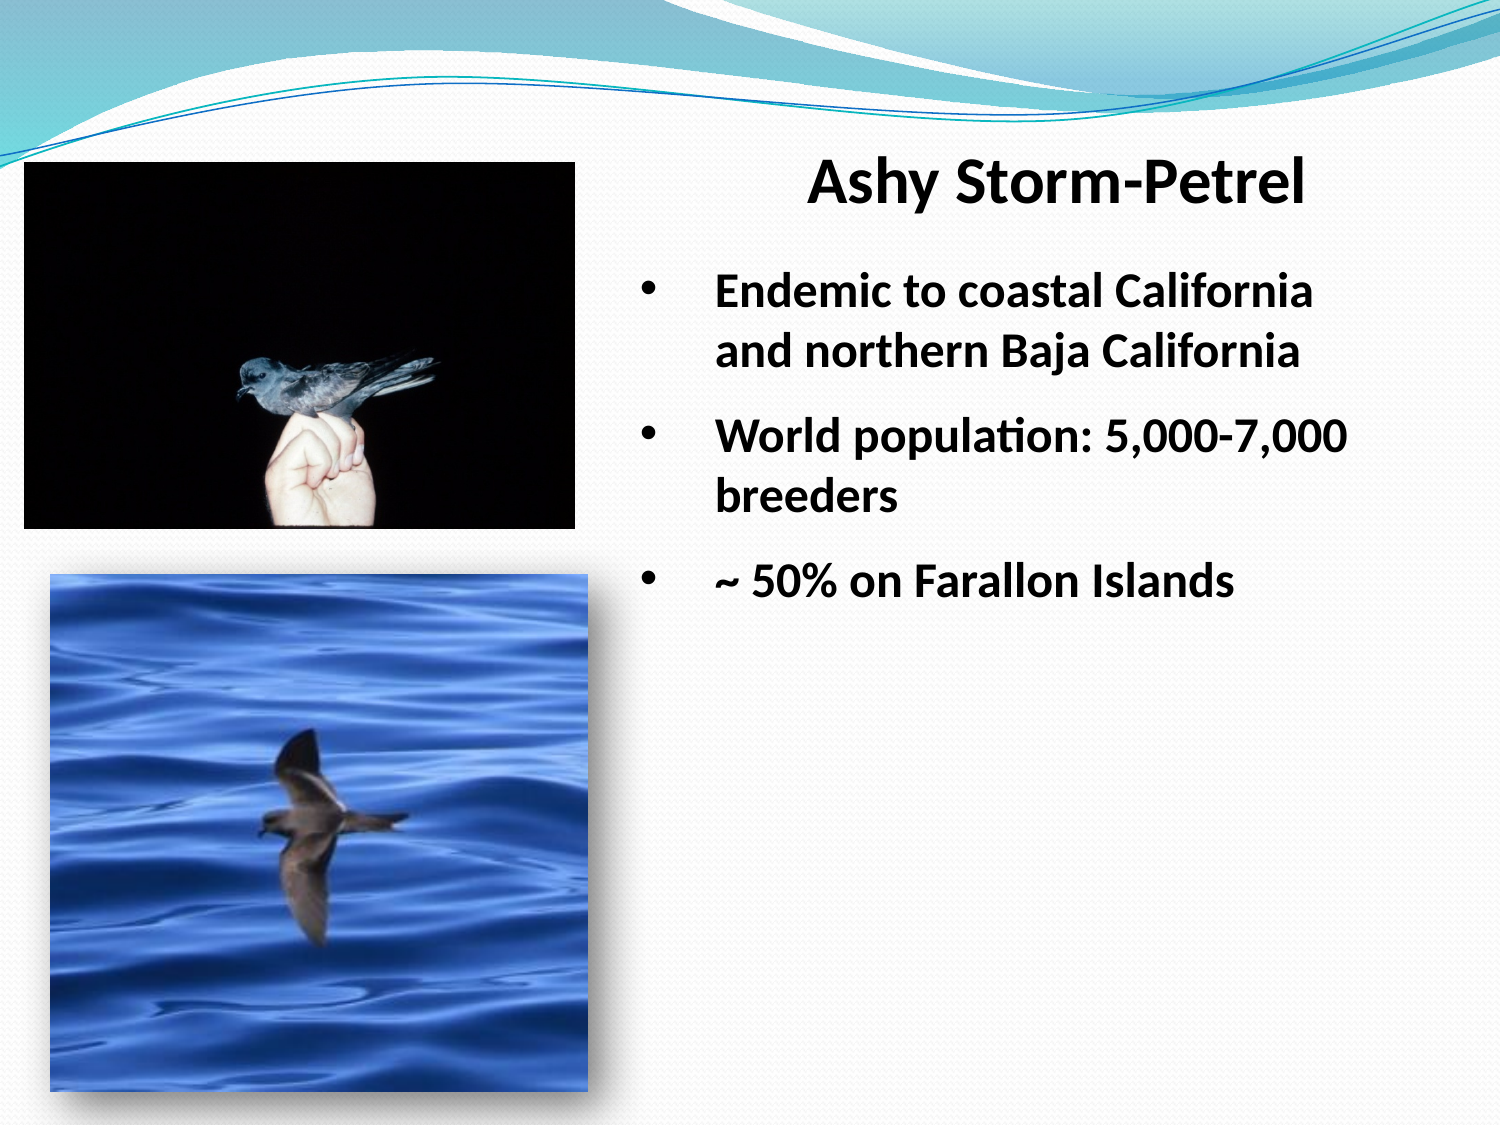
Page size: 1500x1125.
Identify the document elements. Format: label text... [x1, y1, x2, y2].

picture [24, 162, 576, 529]
text_box Endemic to coastal California and northern Baja California World population: 5,000-7,000 breeders ~ 50% on Farallon Islands [624, 249, 1413, 615]
picture [49, 574, 588, 1092]
text_box Ashy Storm-Petrel [792, 129, 1323, 224]
